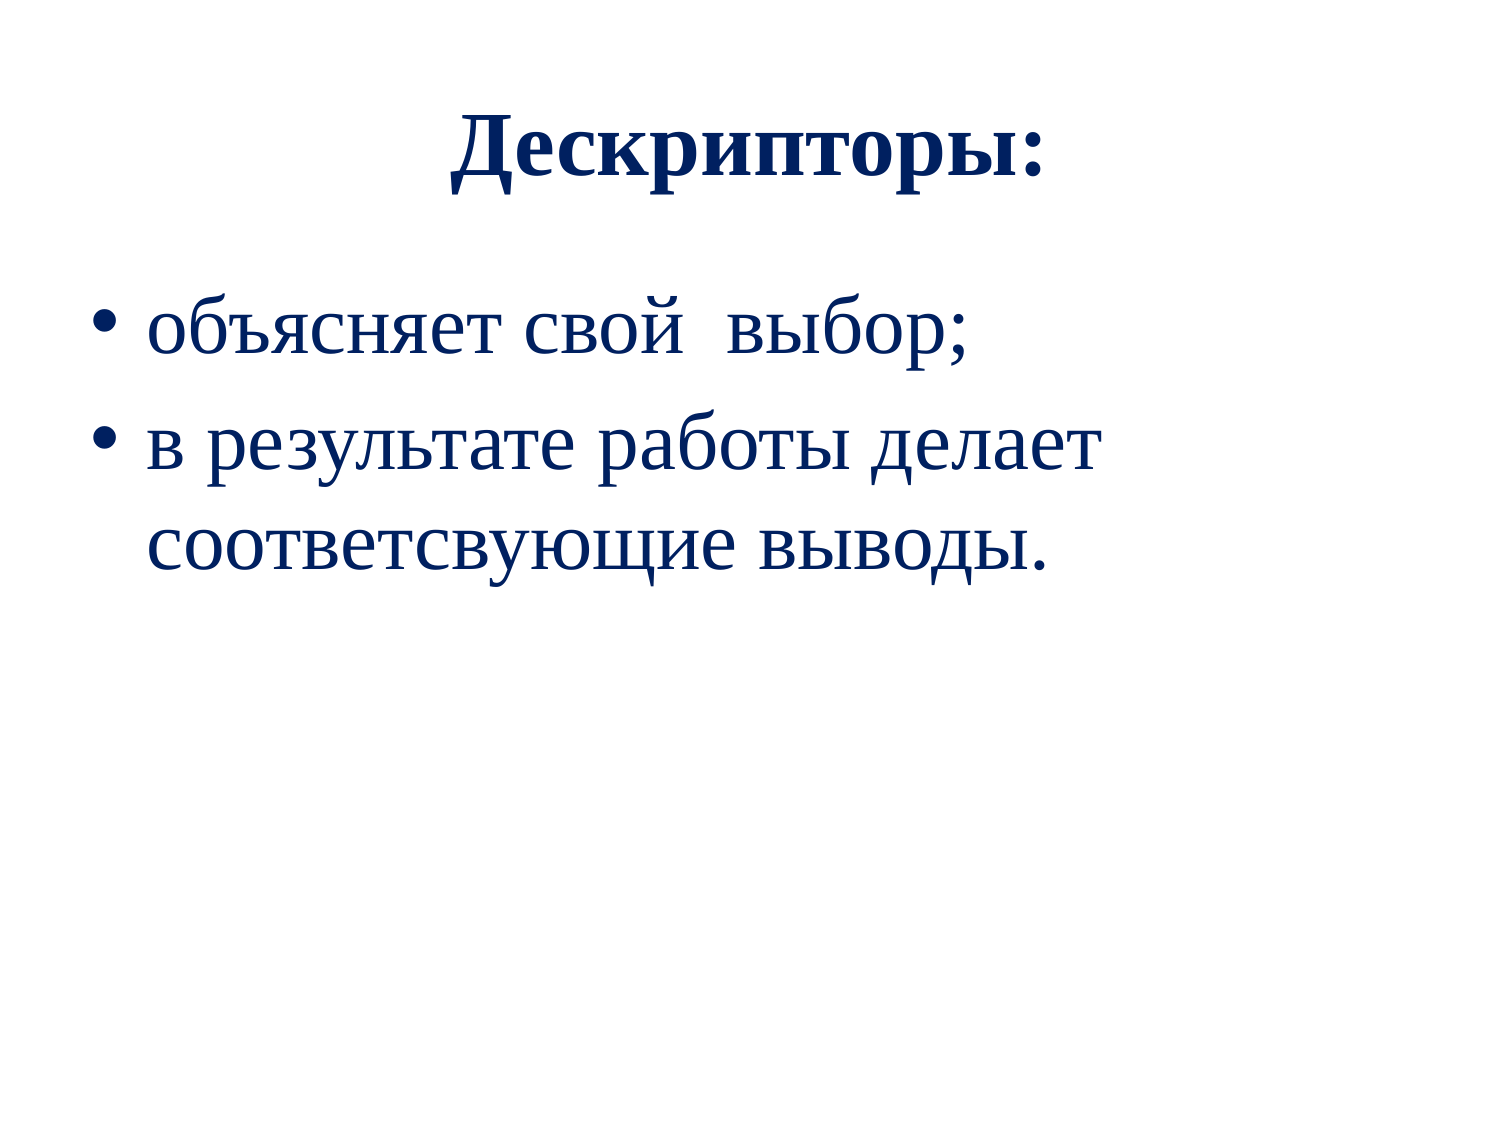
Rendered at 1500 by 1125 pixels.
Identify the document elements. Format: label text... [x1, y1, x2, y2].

list объясняет свой выбор; в результате работы делает соответсвующие выводы. [75, 262, 1425, 1005]
title Дескрипторы: [75, 45, 1425, 233]
